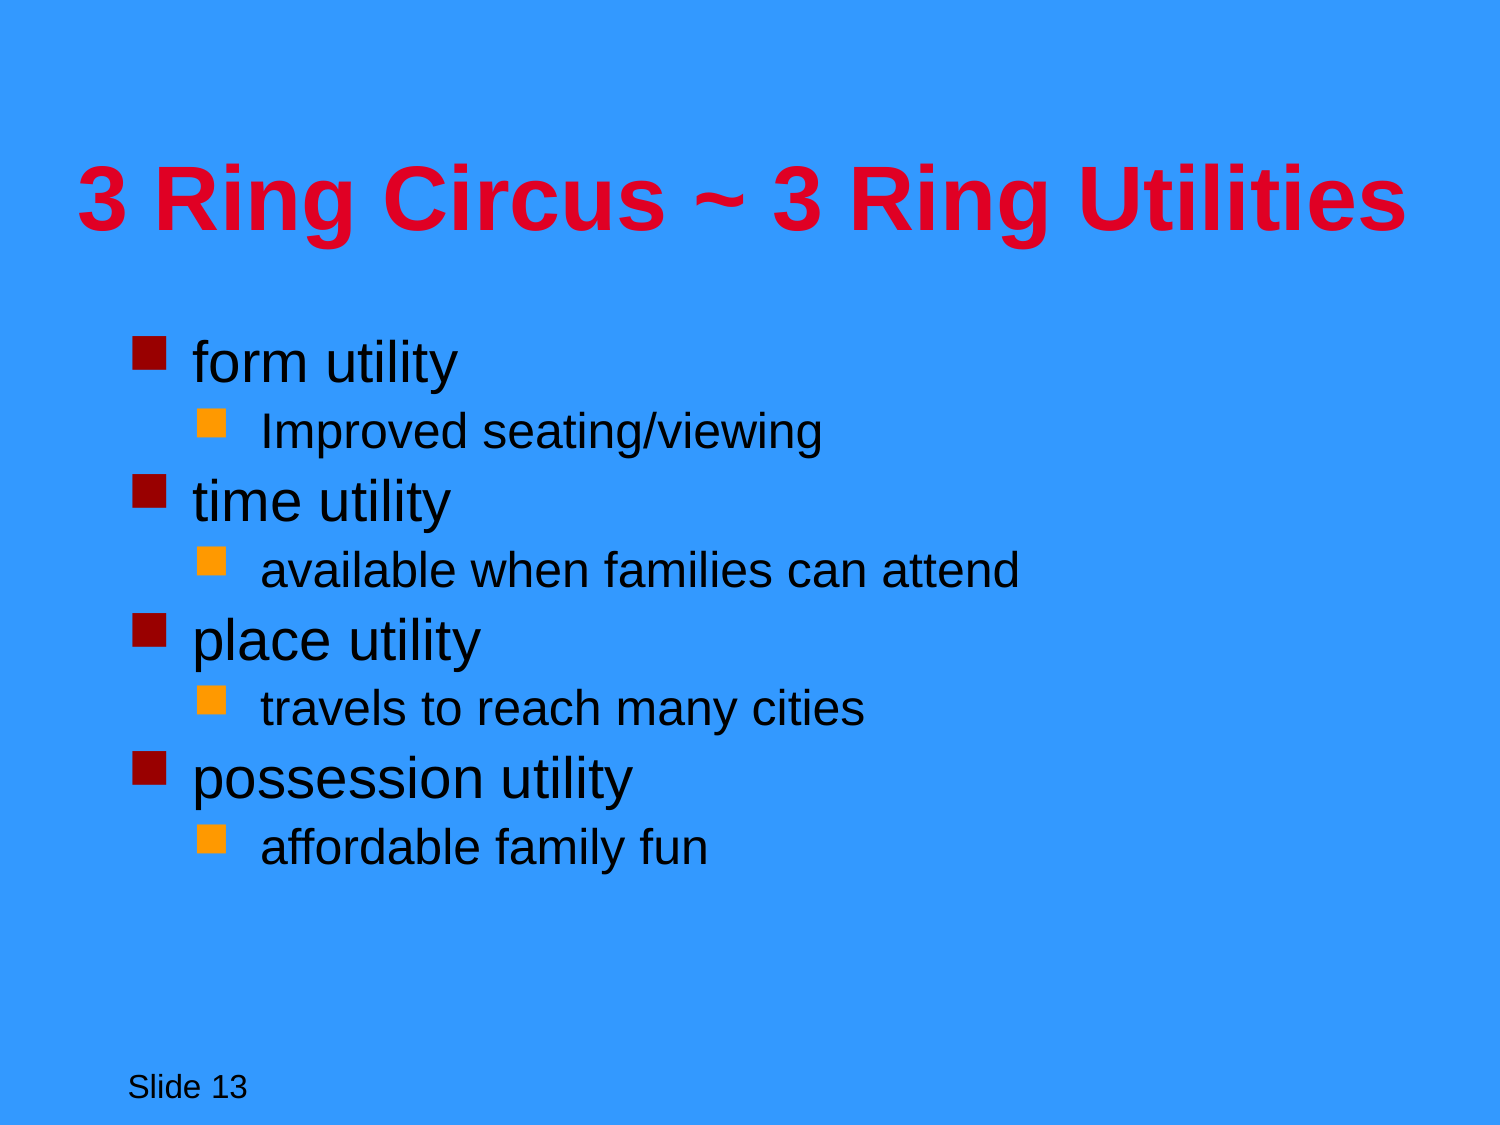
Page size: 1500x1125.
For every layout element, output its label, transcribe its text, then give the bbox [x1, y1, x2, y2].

title 3 Ring Circus ~ 3 Ring Utilities [62, 99, 1438, 288]
list form utility Improved seating/viewing time utility available when families can attend place utility travels to reach many cities possession utility affordable family fun [112, 324, 1388, 975]
slide_number Slide 13 [112, 1037, 425, 1113]
